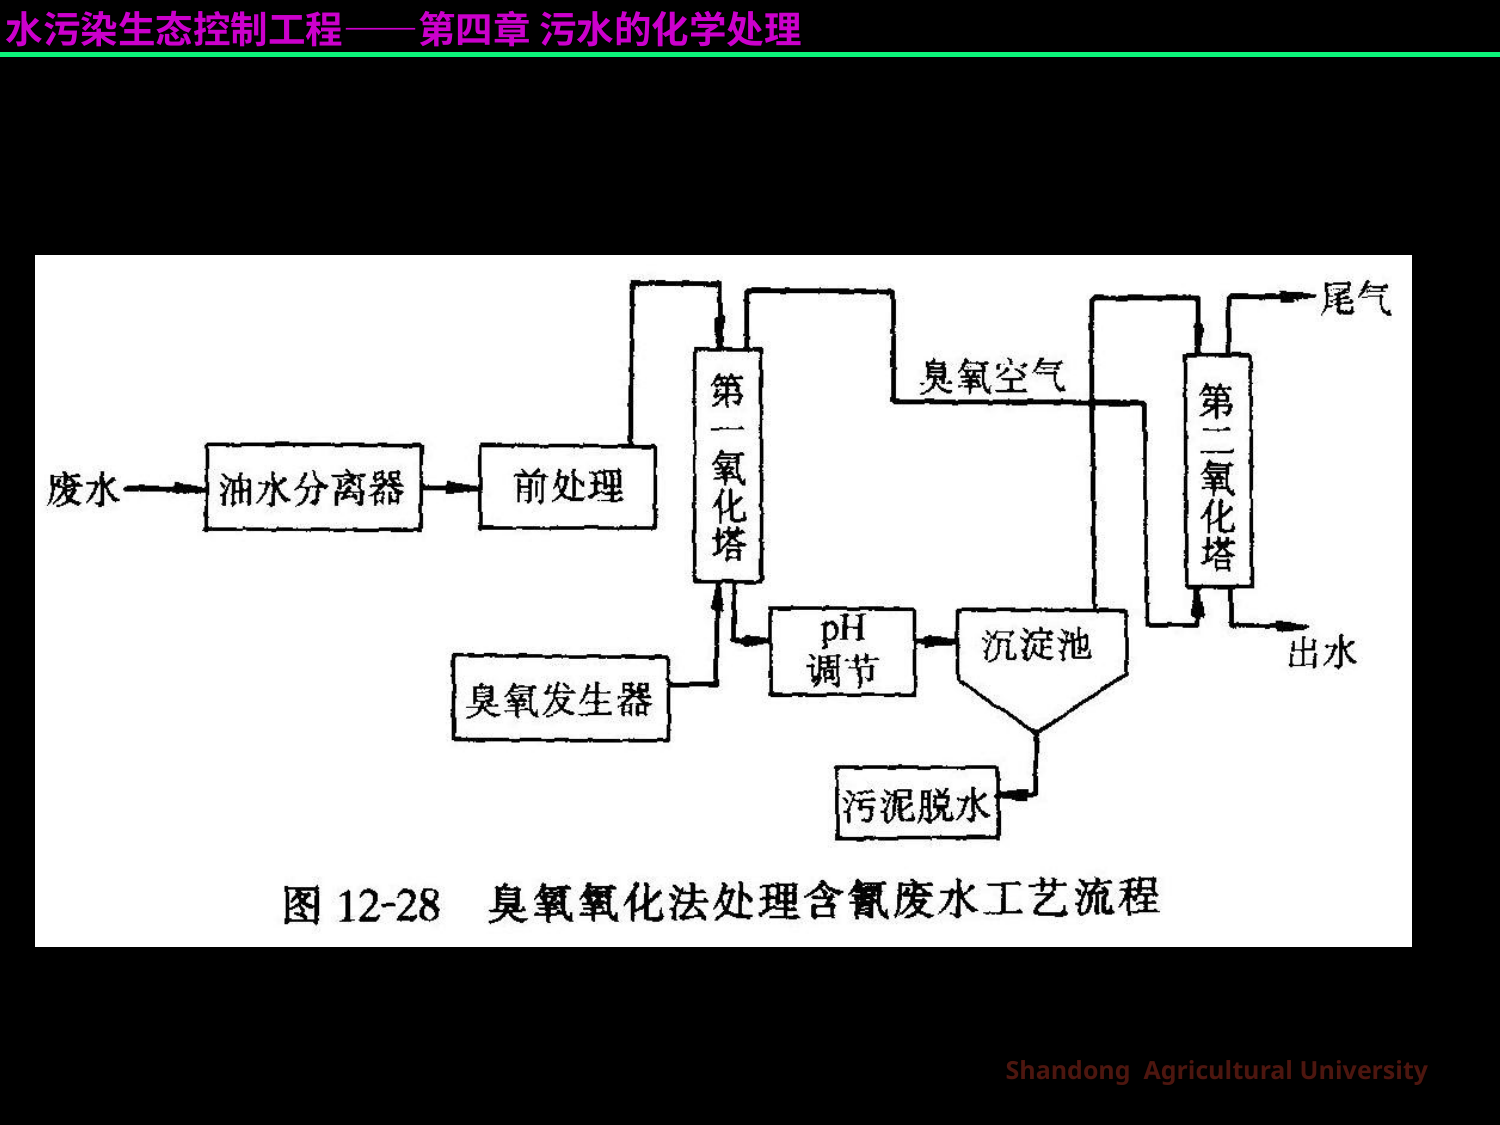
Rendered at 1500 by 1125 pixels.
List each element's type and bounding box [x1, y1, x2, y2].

picture [35, 255, 1412, 947]
